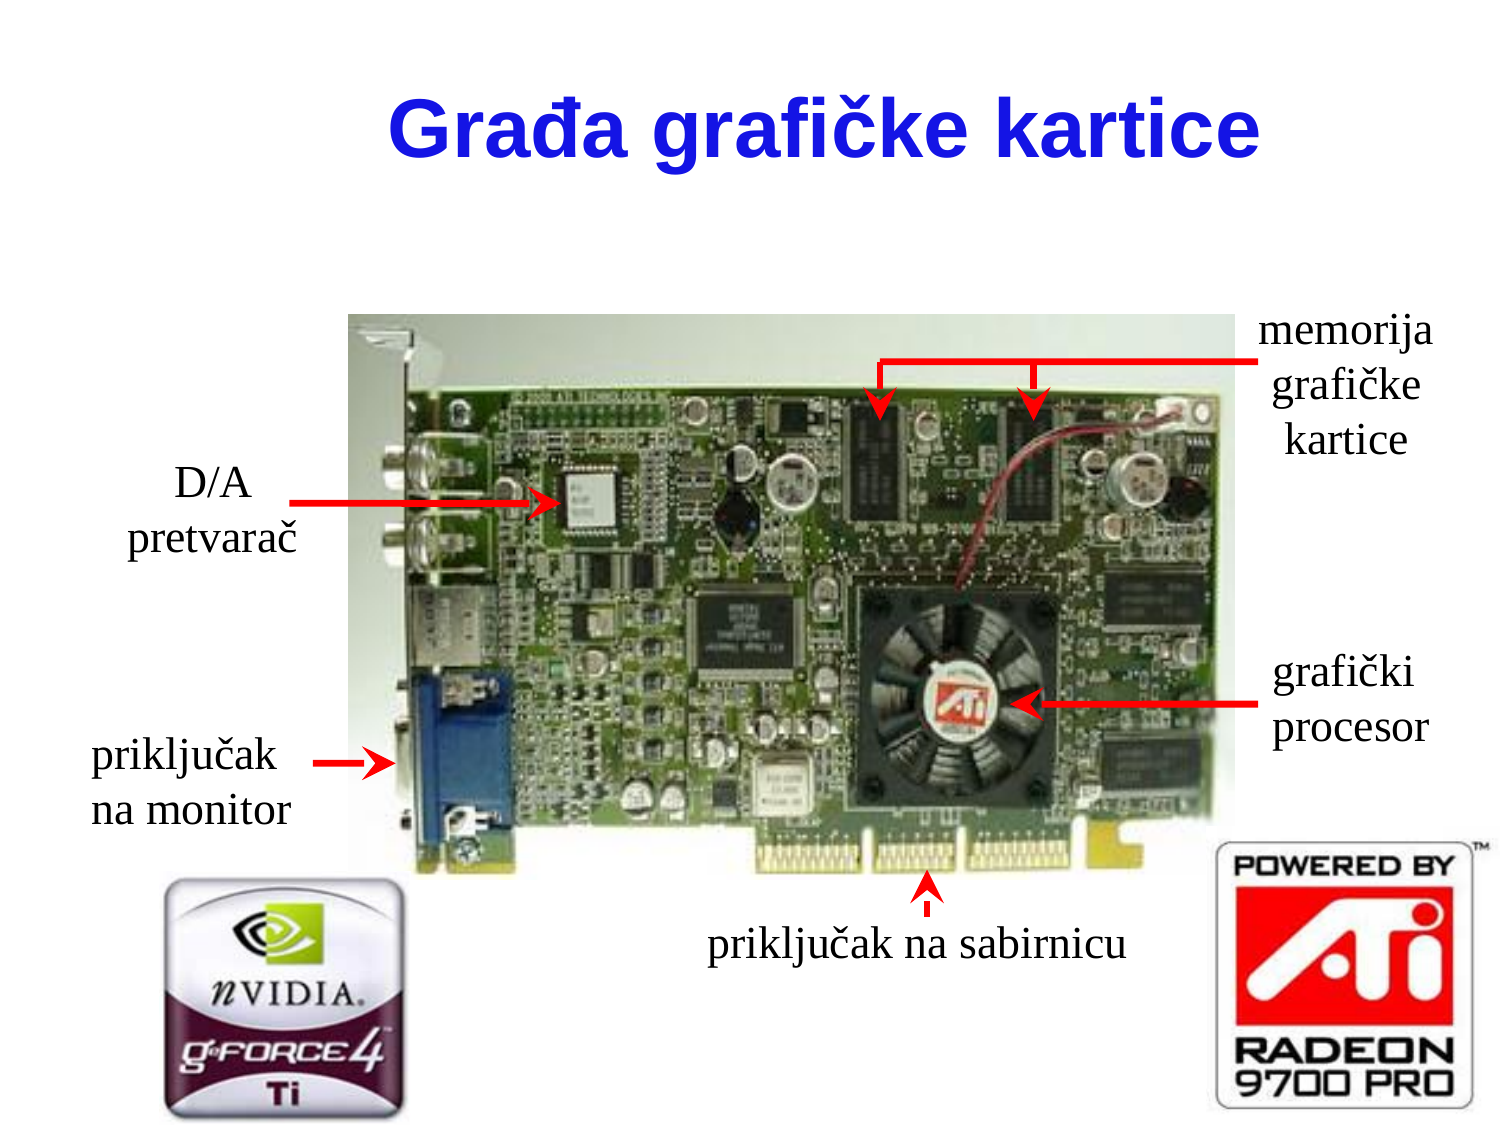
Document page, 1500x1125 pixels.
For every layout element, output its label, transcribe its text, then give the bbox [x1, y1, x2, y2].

text_box priključak na monitor [76, 716, 337, 841]
picture [159, 871, 412, 1125]
text_box D/A pretvarač [88, 444, 337, 569]
text_box Građa grafičke kartice [149, 78, 1500, 171]
text_box grafički procesor [1257, 633, 1471, 758]
text_box priključak na sabirnicu [693, 904, 1143, 975]
picture [1205, 826, 1500, 1125]
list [348, 314, 1235, 880]
text_box memorija grafičke kartice [1234, 290, 1459, 471]
